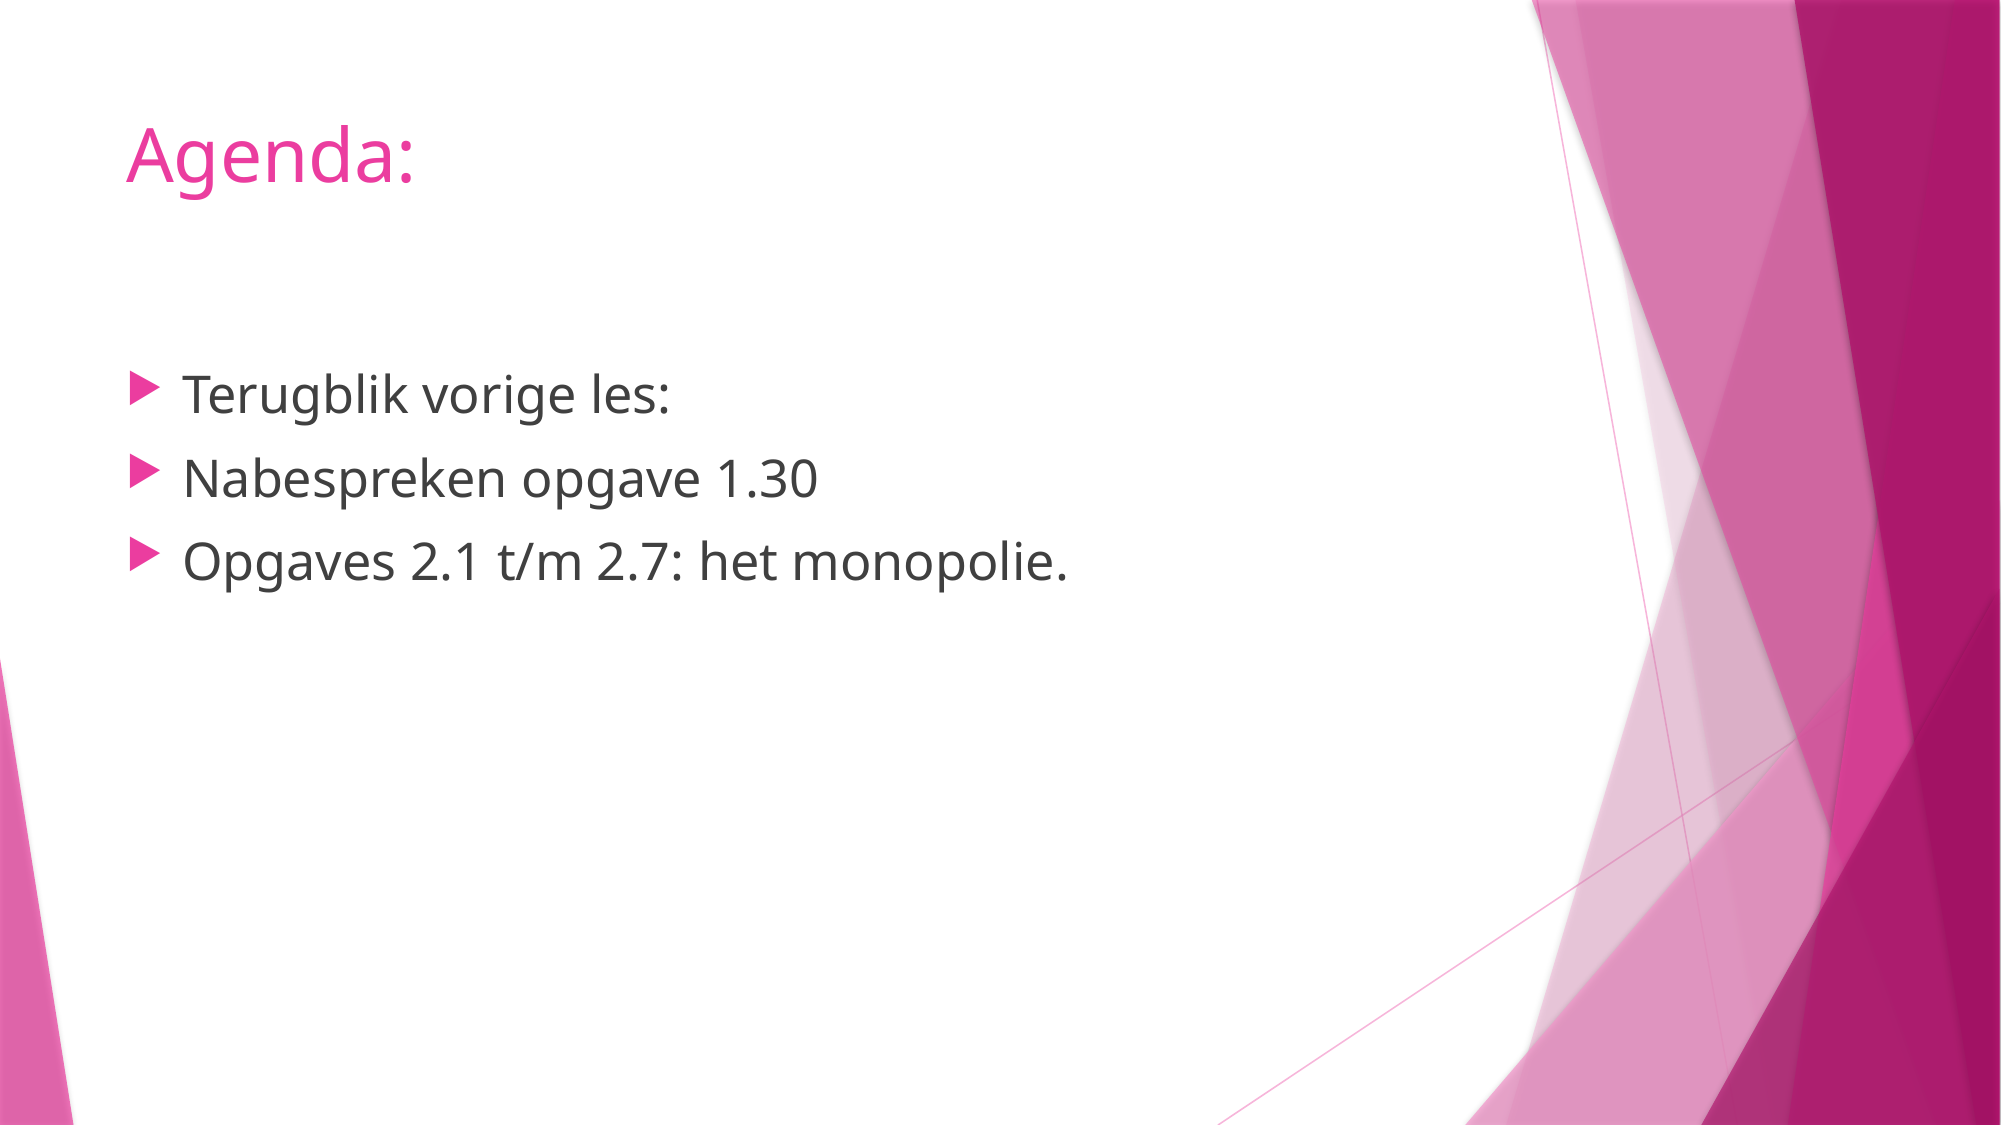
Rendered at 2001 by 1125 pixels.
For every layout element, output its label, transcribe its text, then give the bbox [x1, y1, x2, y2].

title Agenda: [111, 99, 1522, 317]
list Terugblik vorige les: Nabespreken opgave 1.30 Opgaves 2.1 t/m 2.7: het monopolie. [111, 354, 1522, 992]
